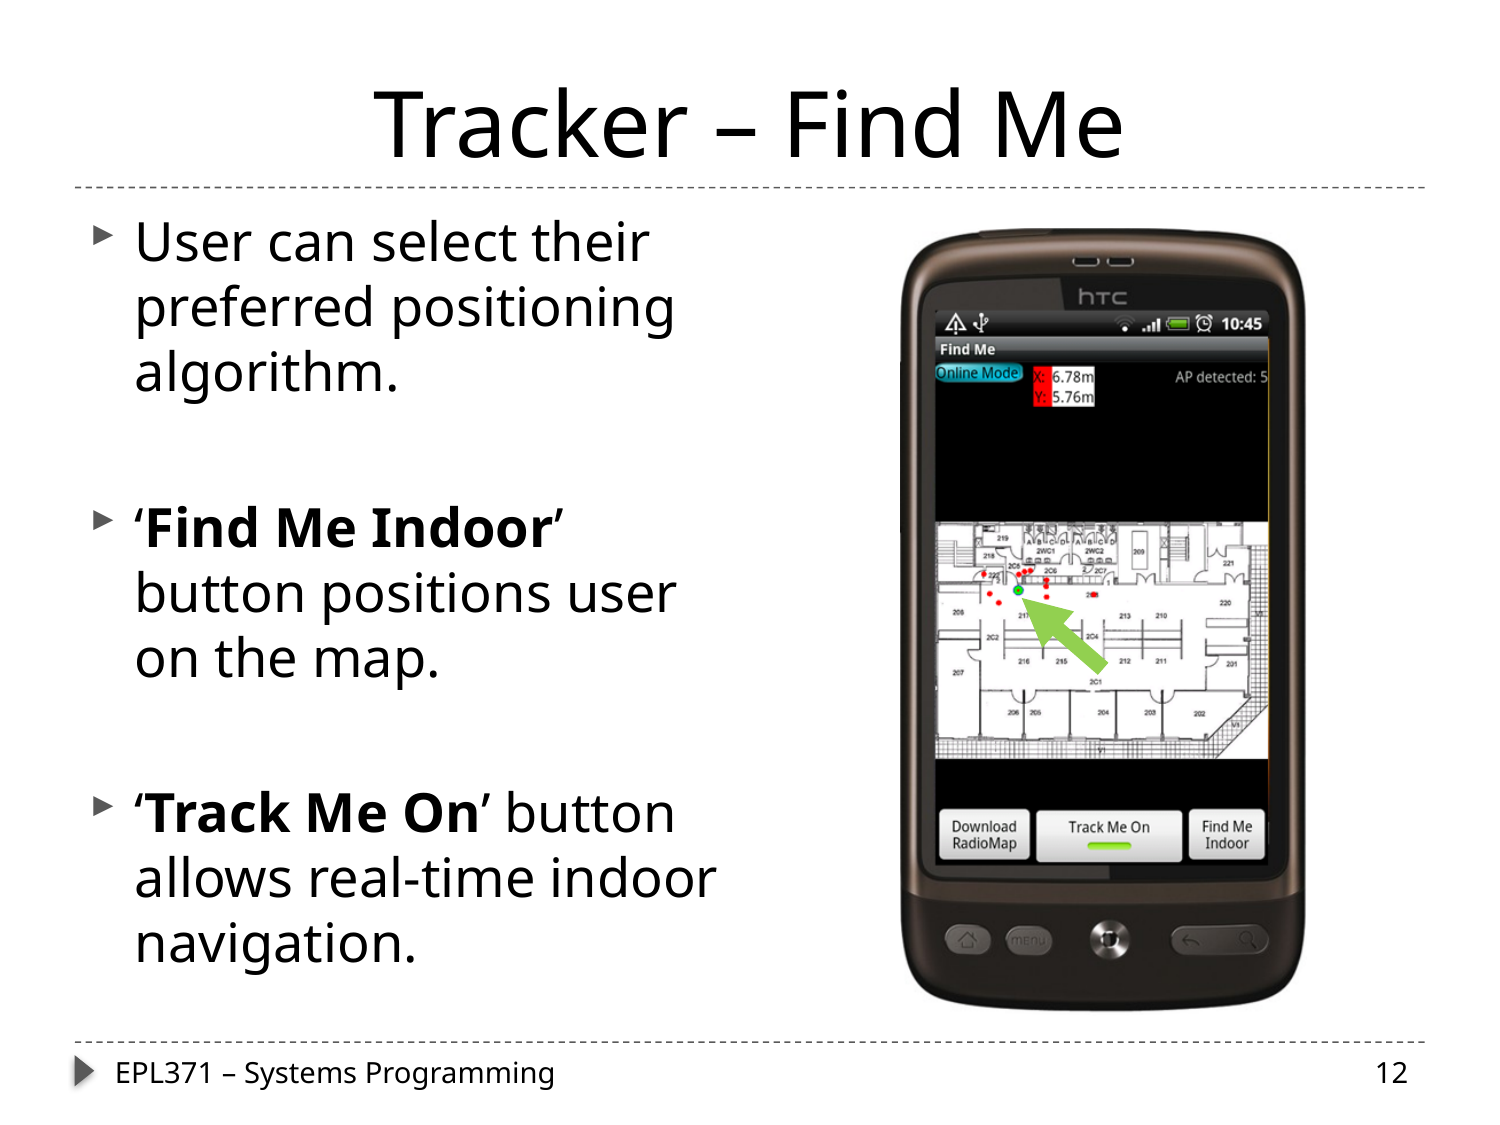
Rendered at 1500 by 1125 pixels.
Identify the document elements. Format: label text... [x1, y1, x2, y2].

title Tracker – Find Me [75, 0, 1425, 183]
picture [899, 219, 1307, 1025]
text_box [1021, 597, 1104, 669]
slide_number 12 [1098, 1046, 1424, 1107]
footer EPL371 – Systems Programming [100, 1046, 676, 1107]
list User can select their preferred positioning algorithm. ‘Find Me Indoor’ button positions user on the map. ‘Track Me On’ button allows real-time indoor navigation. [75, 200, 738, 1010]
